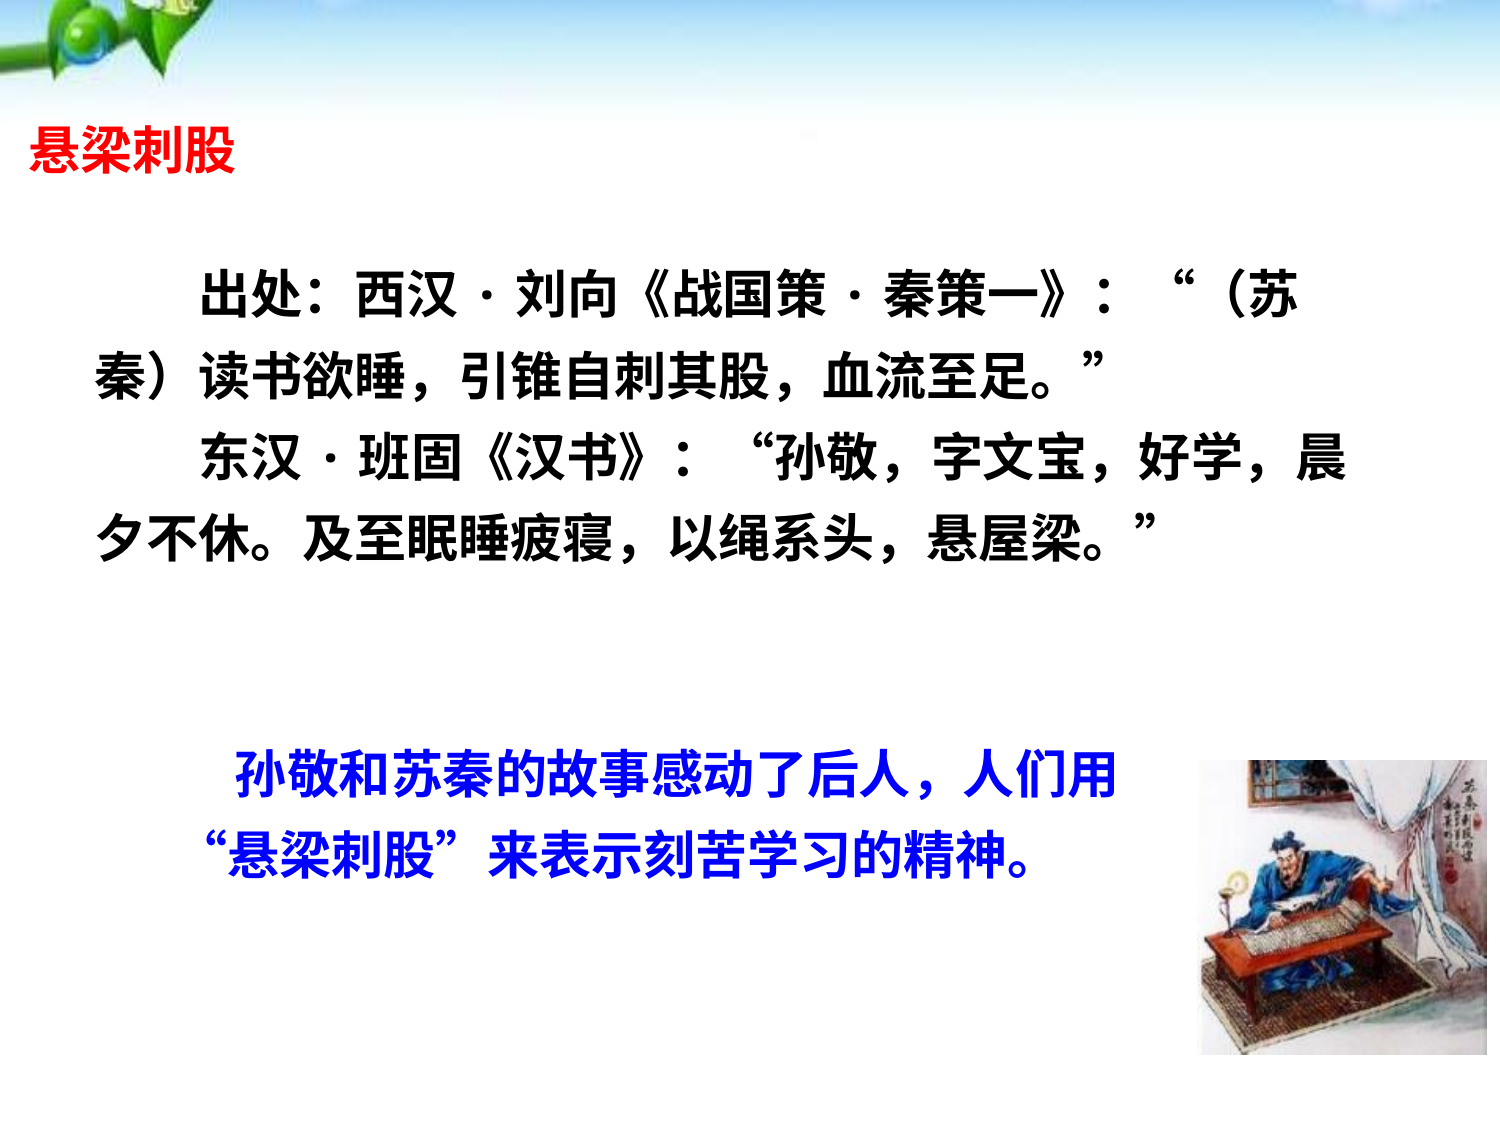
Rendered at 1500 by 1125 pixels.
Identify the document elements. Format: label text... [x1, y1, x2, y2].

text_box 出处：西汉·刘向《战国策·秦策一》：“（苏秦）读书欲睡，引锥自刺其股，血流至足。” 东汉·班固《汉书》：“孙敬，字文宝，好学，晨夕不休。及至眠睡疲寝，以绳系头，悬屋梁。” [79, 235, 1386, 576]
title 悬梁刺股 [0, 90, 266, 294]
picture [0, 0, 1500, 1125]
text_box 孙敬和苏秦的故事感动了后人，人们用“悬梁刺股”来表示刻苦学习的精神。 [160, 715, 1219, 893]
